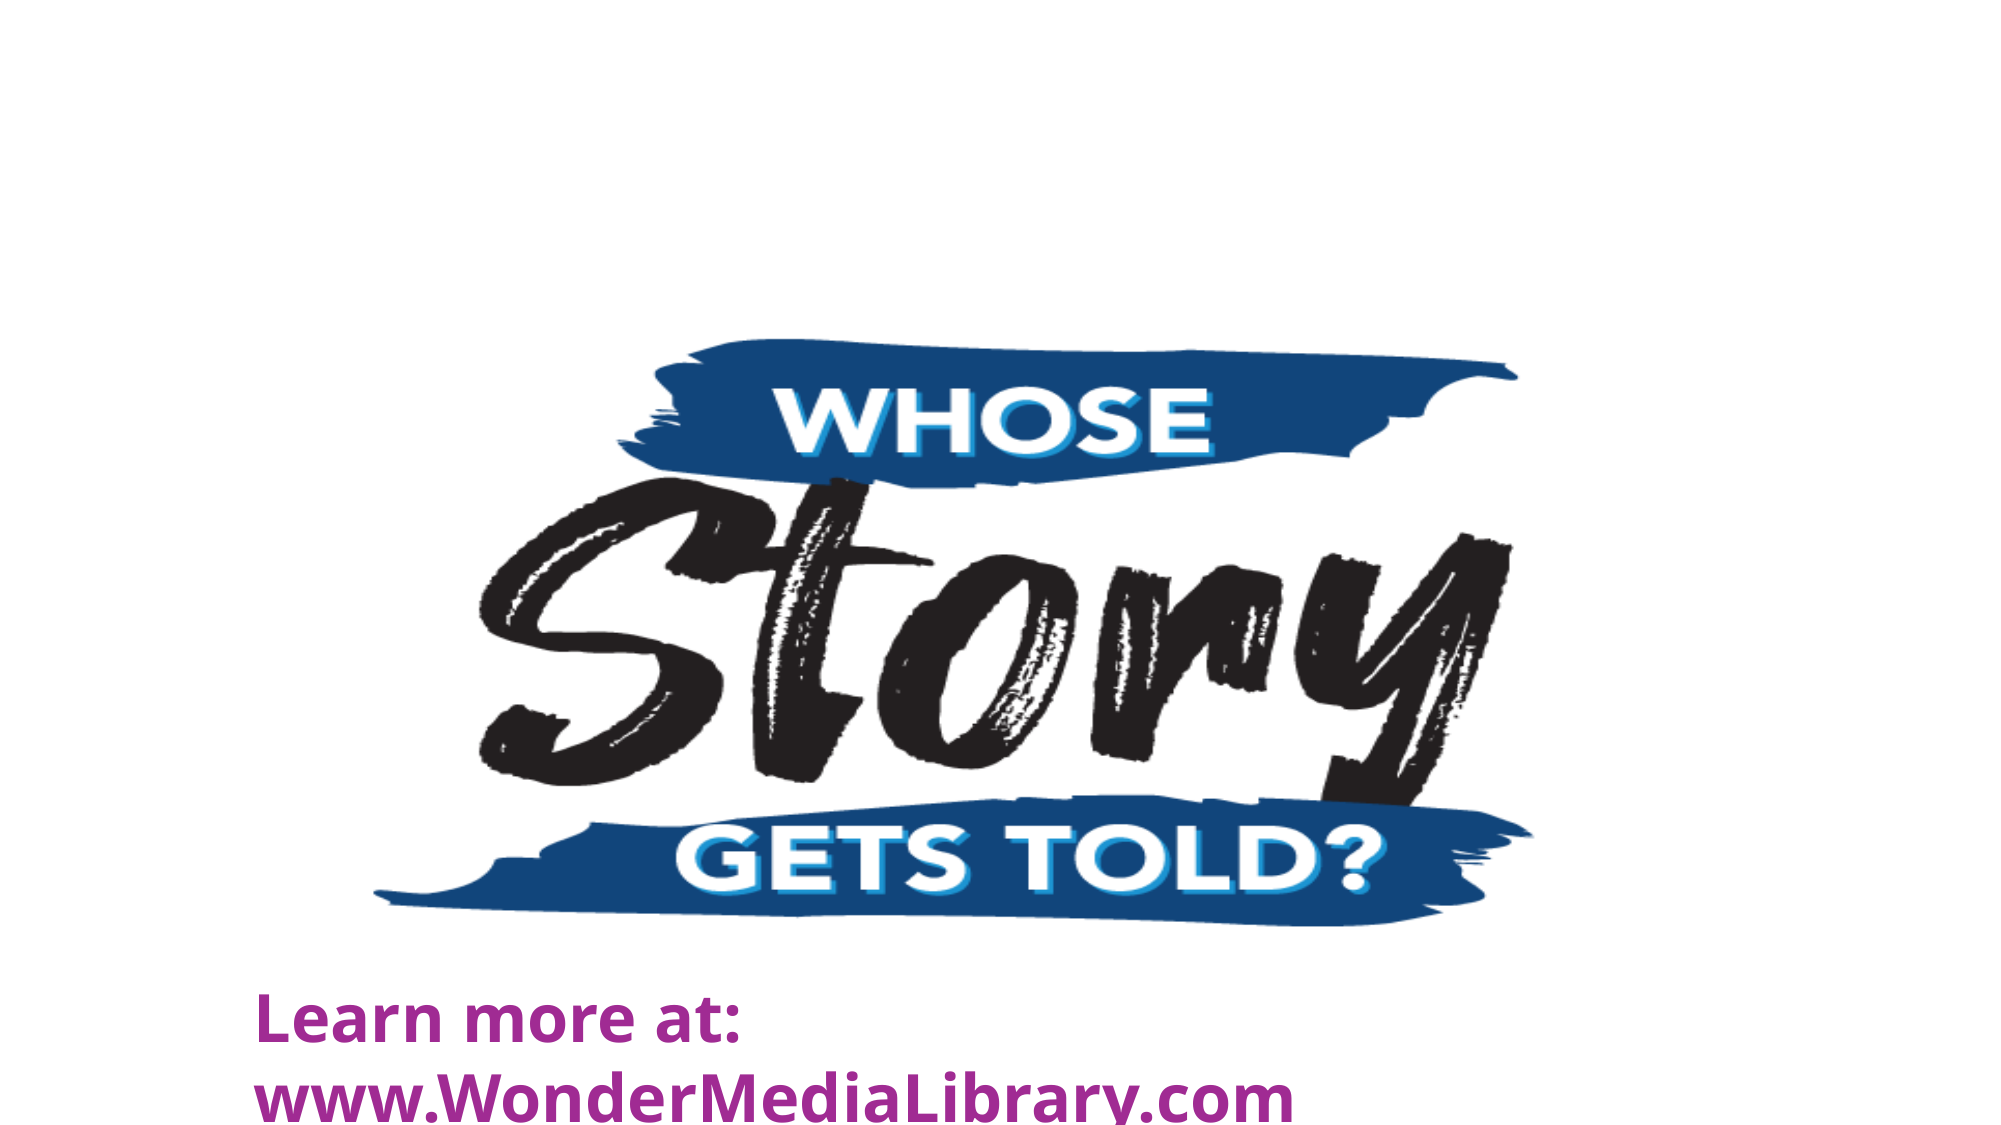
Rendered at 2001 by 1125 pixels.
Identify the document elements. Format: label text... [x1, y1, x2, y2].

picture [170, 233, 1829, 1032]
text_box Learn more at: www.WonderMediaLibrary.com [238, 1032, 1789, 1125]
